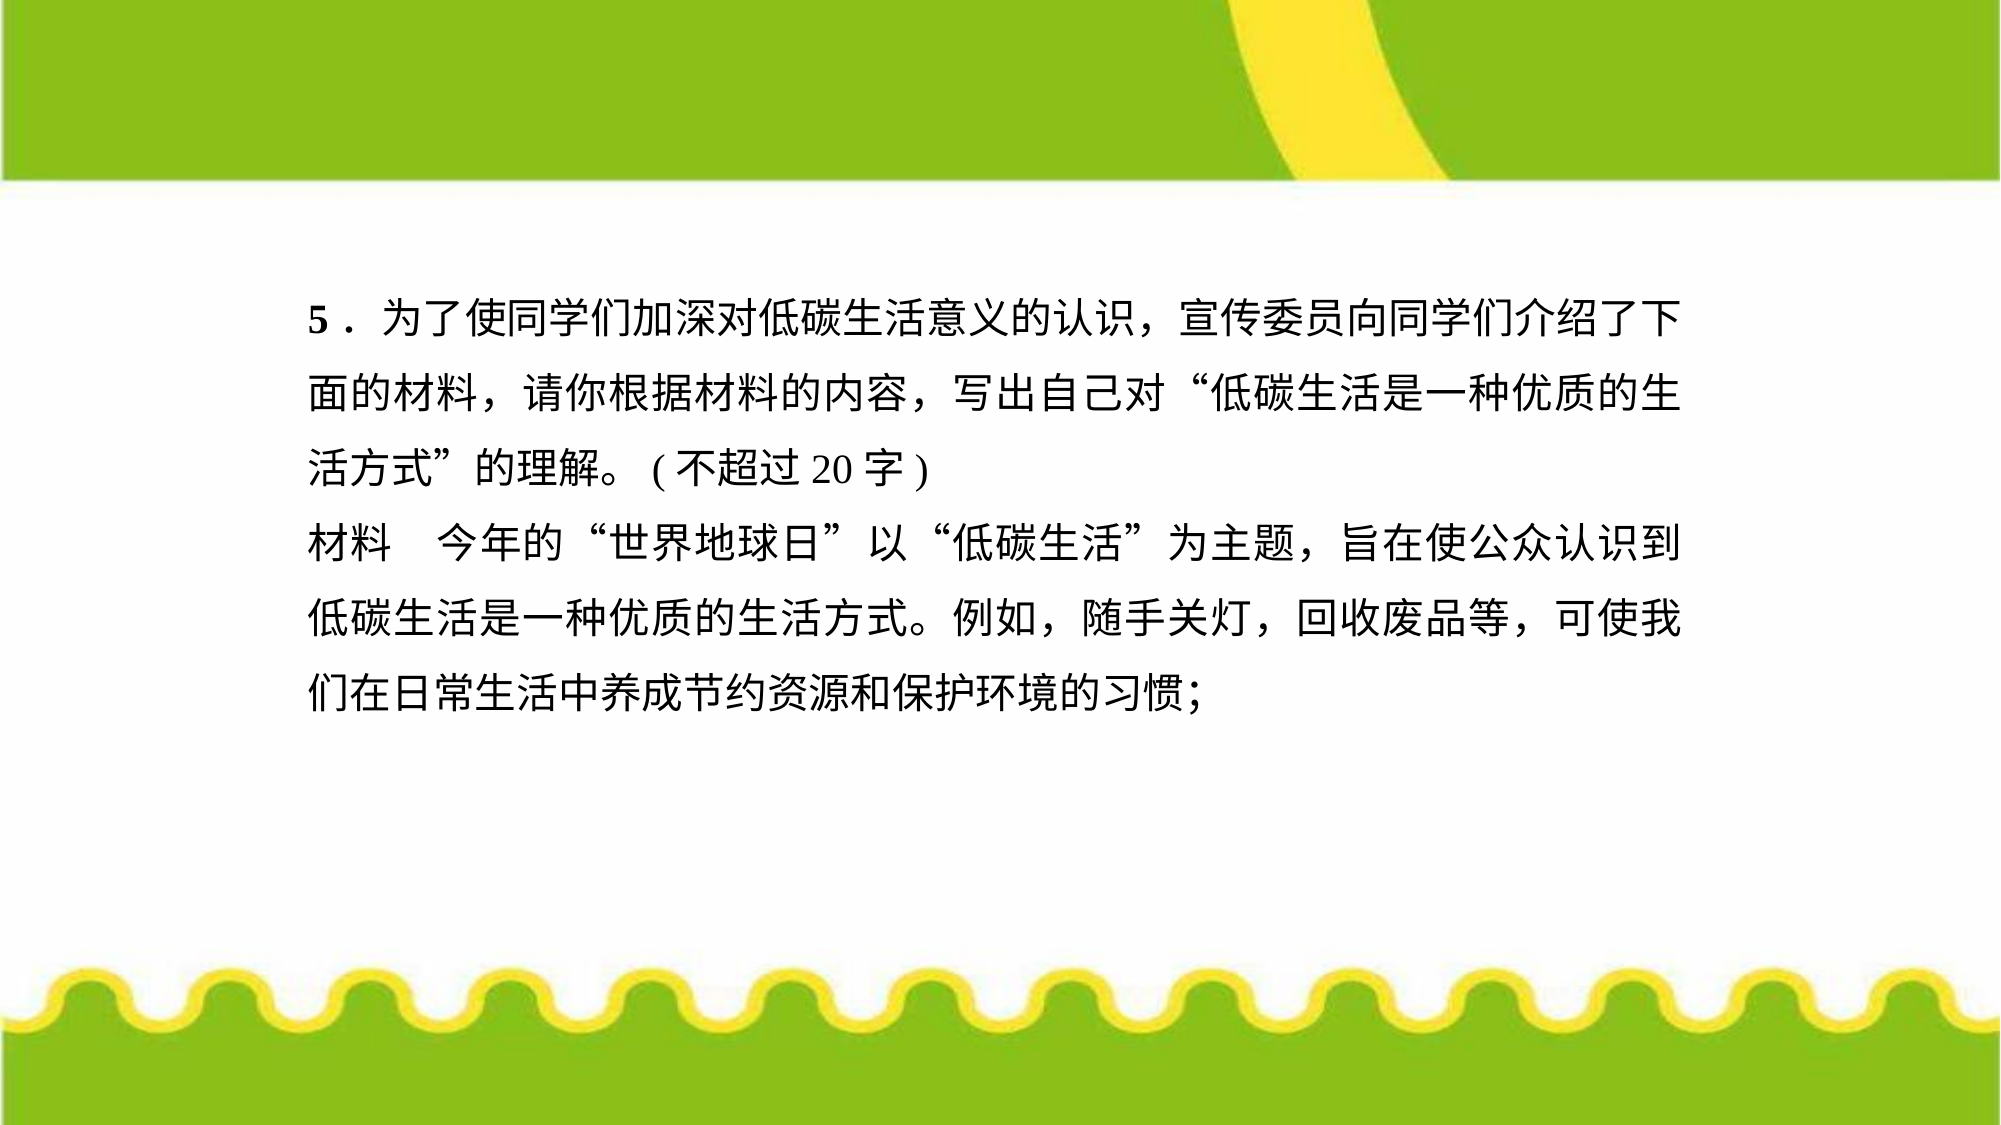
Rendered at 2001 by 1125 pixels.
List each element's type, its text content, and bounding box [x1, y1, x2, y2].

picture [0, 0, 2001, 1125]
text_box 5．为了使同学们加深对低碳生活意义的认识，宣传委员向同学们介绍了下面的材料，请你根据材料的内容，写出自己对“低碳生活是一种优质的生活方式”的理解。(不超过20字) 材料 今年的“世界地球日”以“低碳生活”为主题，旨在使公众认识到低碳生活是一种优质的生活方式。例如，随手关灯，回收废品等，可使我们在日常生活中养成节约资源和保护环境的习惯； [293, 259, 1697, 724]
